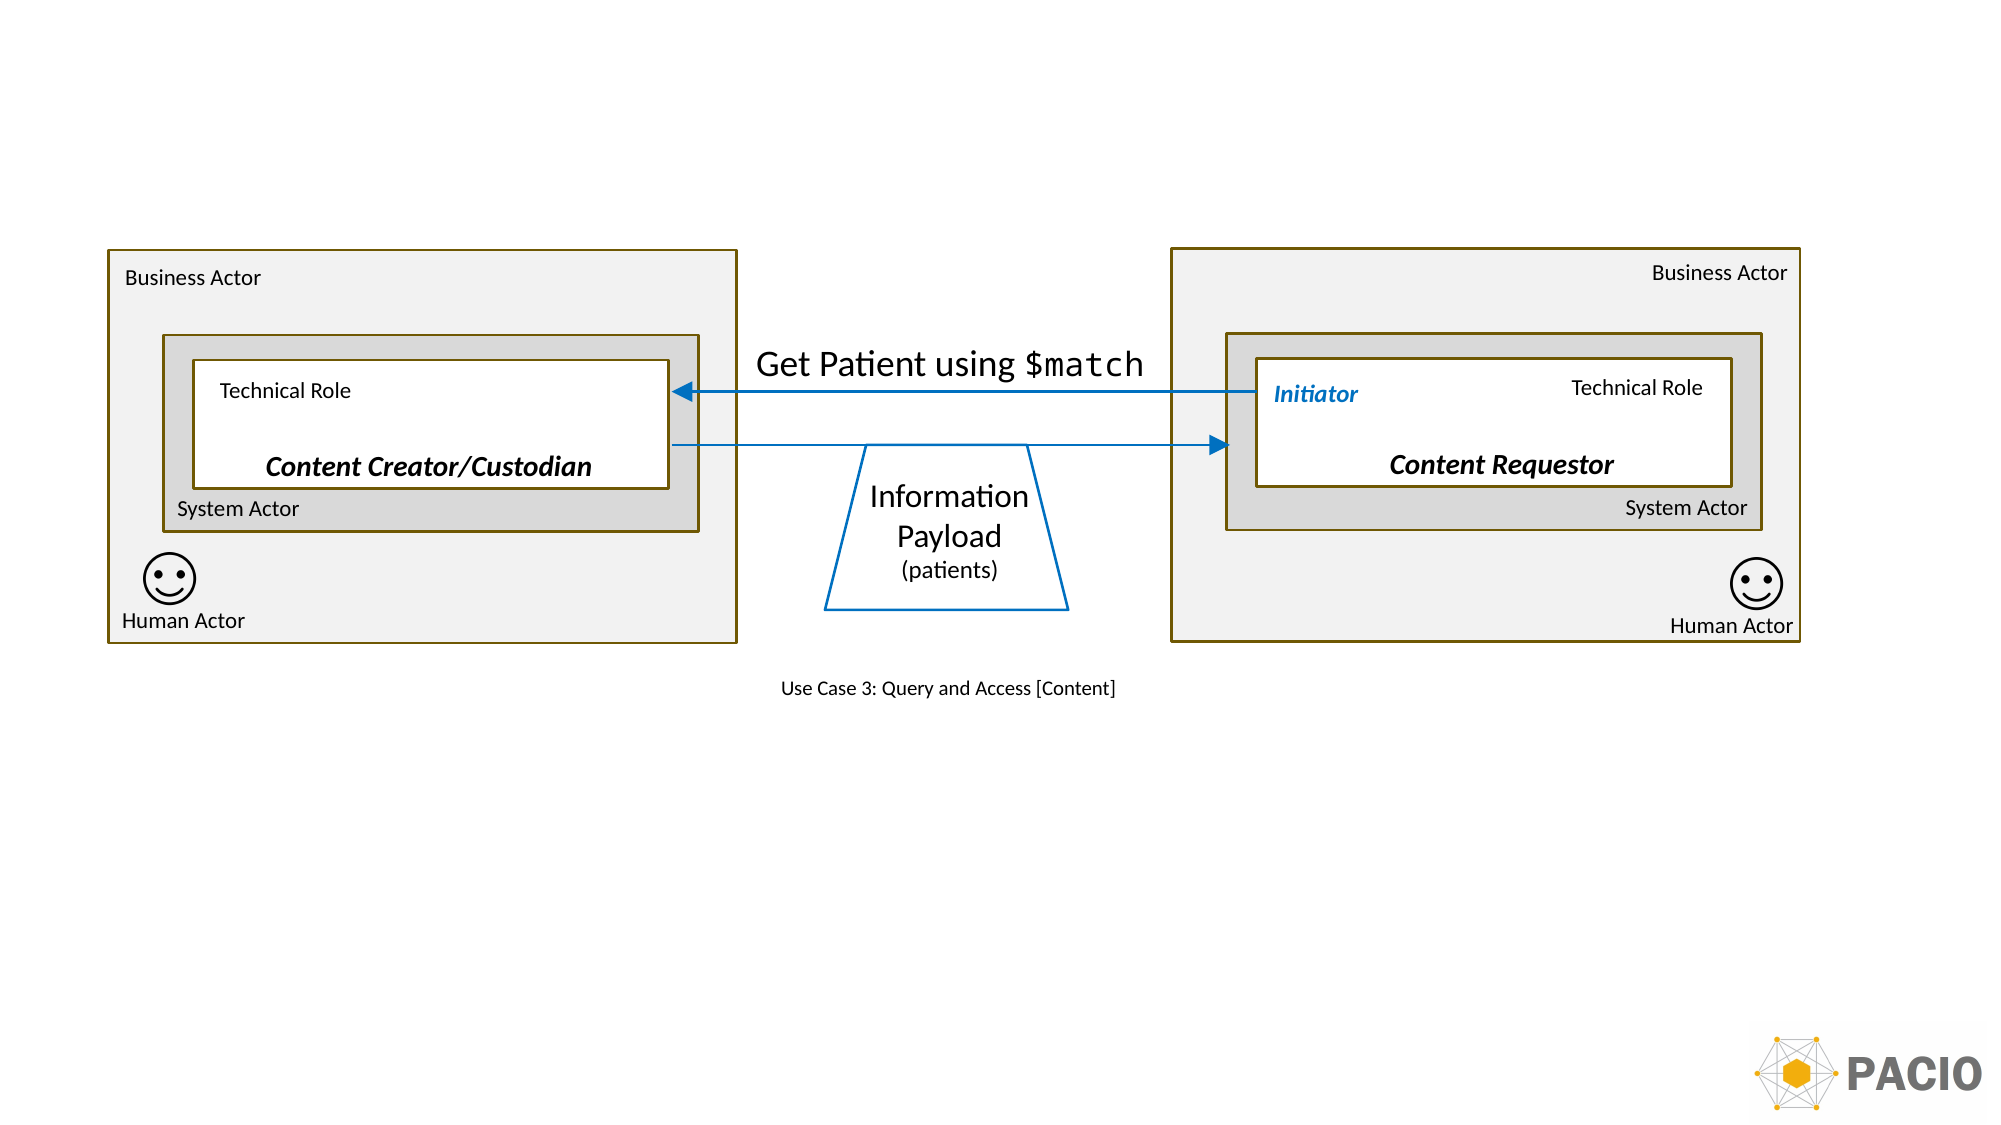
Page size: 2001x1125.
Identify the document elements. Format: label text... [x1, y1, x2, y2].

text_box Information Payload (patients) [854, 466, 1045, 592]
text_box Human Actor [1655, 603, 1809, 646]
text_box [192, 359, 670, 490]
text_box [859, 455, 1034, 466]
text_box Human Actor [107, 598, 261, 641]
text_box Technical Role [1556, 365, 1719, 408]
text_box [1170, 247, 1801, 643]
text_box Technical Role [205, 368, 367, 411]
picture [1749, 1021, 1987, 1124]
text_box [823, 488, 1070, 612]
text_box [1255, 357, 1733, 488]
text_box [1225, 332, 1763, 485]
text_box Content Creator/Custodian [246, 439, 612, 490]
text_box Use Case 3: Query and Access [Content] [766, 666, 1132, 707]
text_box Content Requestor [1374, 438, 1650, 488]
text_box System Actor [162, 486, 315, 529]
text_box Business Actor [110, 254, 277, 298]
picture [136, 545, 204, 613]
picture [1723, 550, 1791, 618]
text_box System Actor [1610, 485, 1764, 528]
text_box [1225, 401, 1763, 531]
text_box [107, 249, 738, 644]
text_box Business Actor [1637, 249, 1804, 293]
text_box [162, 334, 700, 533]
text_box Get Patient using $match [741, 331, 1160, 388]
text_box Initiator [1259, 369, 1374, 415]
